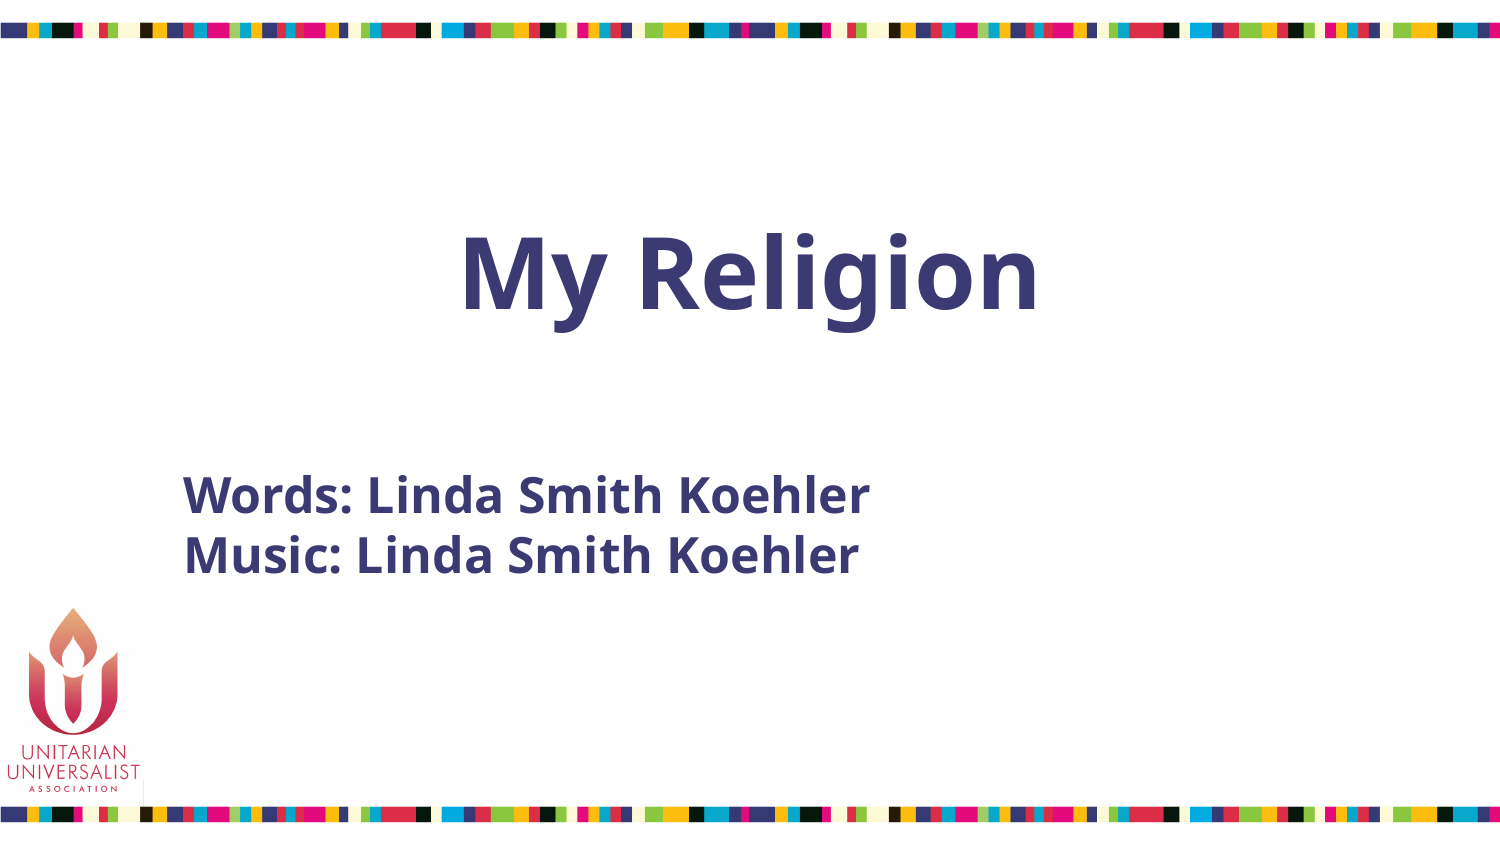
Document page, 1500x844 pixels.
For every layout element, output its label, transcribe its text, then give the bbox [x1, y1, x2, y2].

text_box Words: Linda Smith Koehler Music: Linda Smith Koehler [168, 448, 1495, 659]
picture [0, 22, 1500, 40]
picture [0, 600, 1500, 824]
text_box My Religion [74, 75, 1425, 345]
